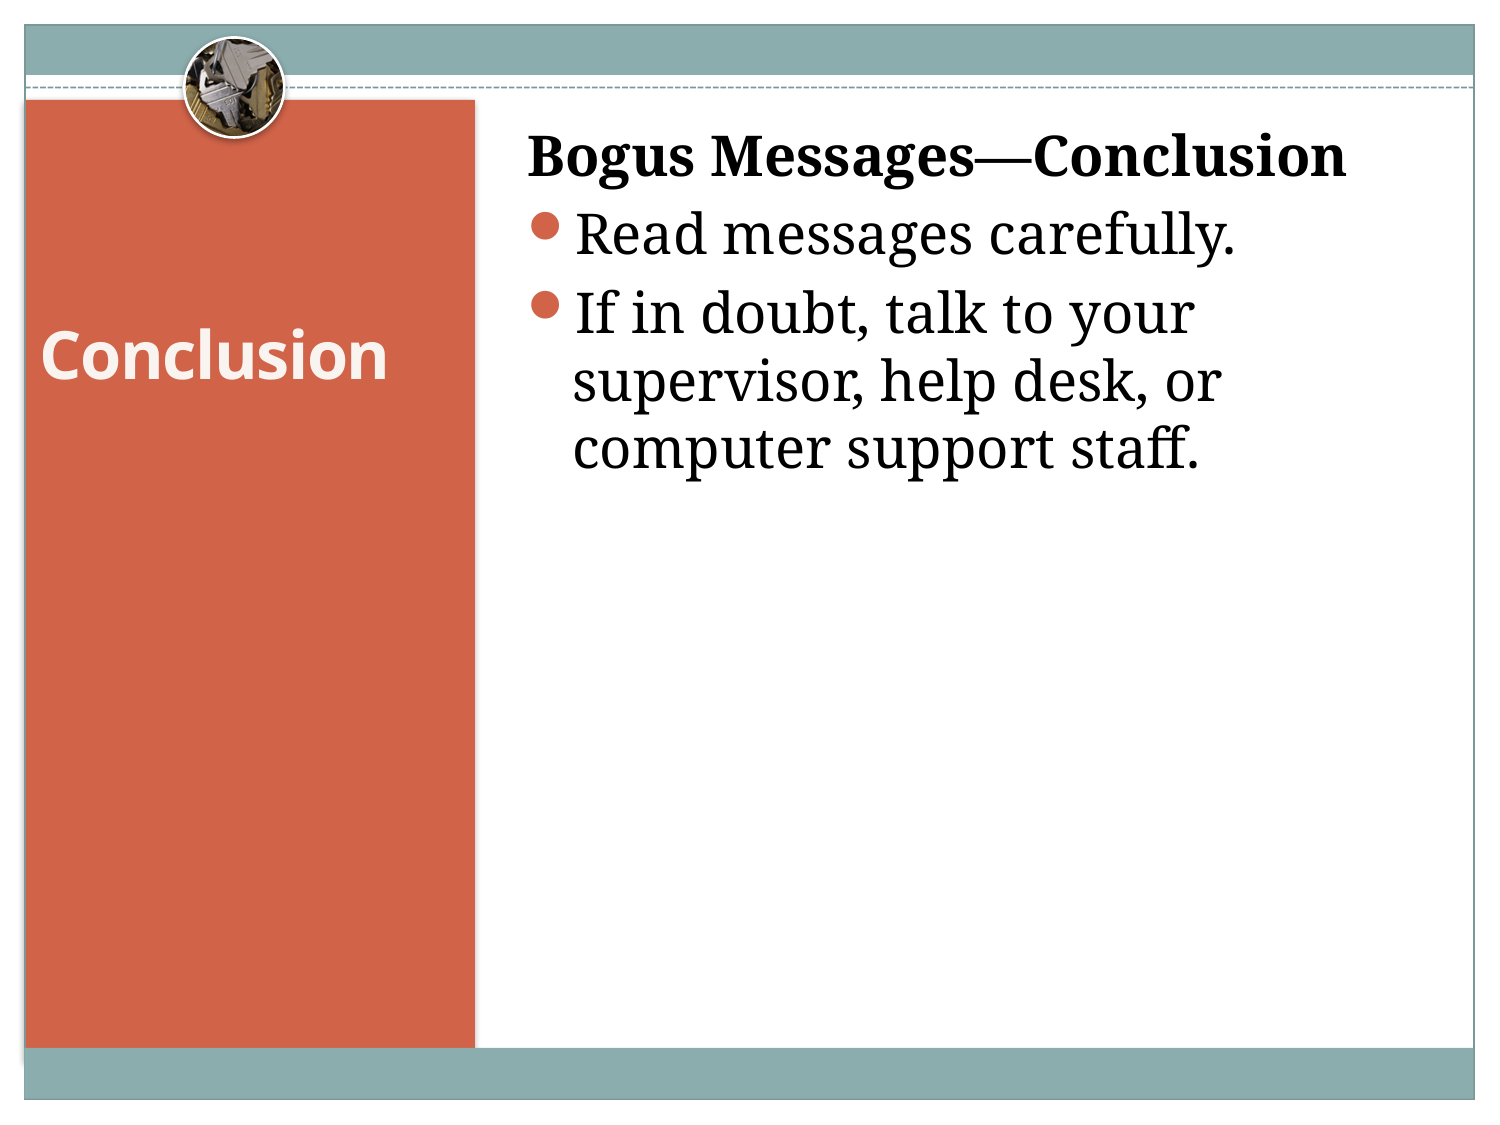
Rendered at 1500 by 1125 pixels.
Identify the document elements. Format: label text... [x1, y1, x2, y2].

title Conclusion [24, 174, 463, 400]
list Bogus Messages—Conclusion Read messages carefully. If in doubt, talk to your supervisor, help desk, or computer support staff. [512, 112, 1438, 1000]
picture [186, 39, 282, 136]
